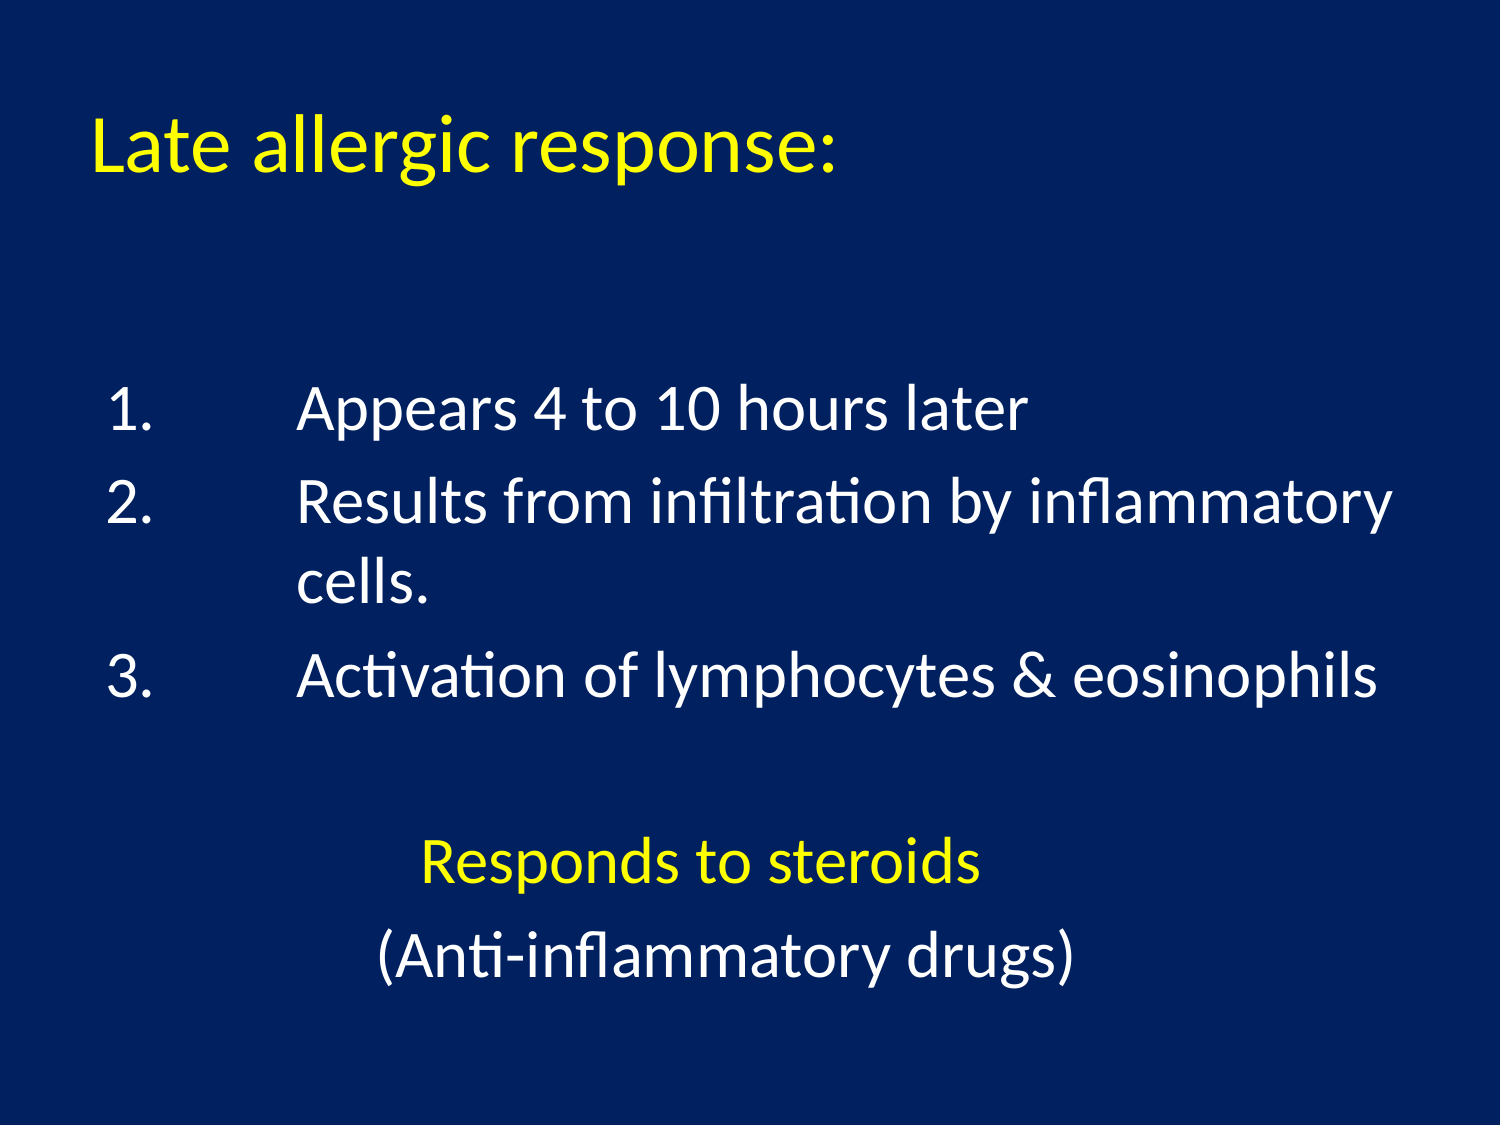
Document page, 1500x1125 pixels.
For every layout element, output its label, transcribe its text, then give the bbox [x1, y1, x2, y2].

title Late allergic response: [75, 45, 1425, 233]
list 1. Appears 4 to 10 hours later 2. Results from infiltration by inflammatory cells. 3. Activation of lymphocytes & eosinophils Responds to steroids (Anti-inflammatory drugs) [75, 262, 1425, 1005]
